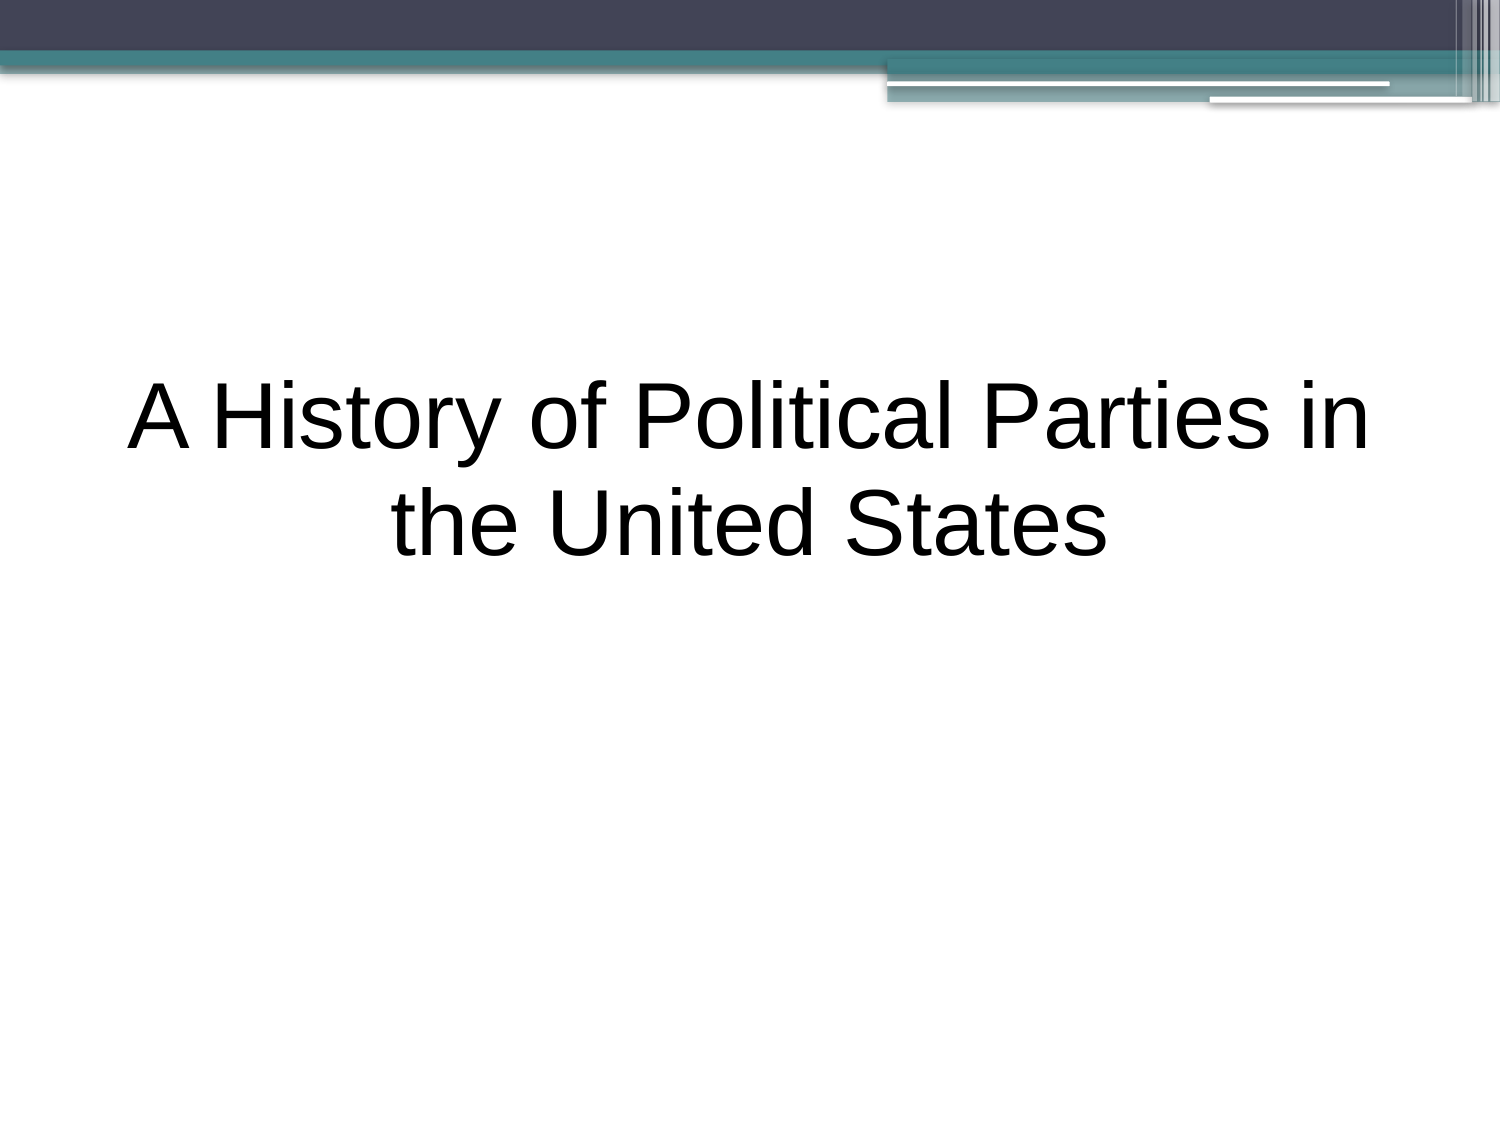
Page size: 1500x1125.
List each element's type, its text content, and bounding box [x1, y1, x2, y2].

title A History of Political Parties in the United States [119, 356, 1381, 584]
